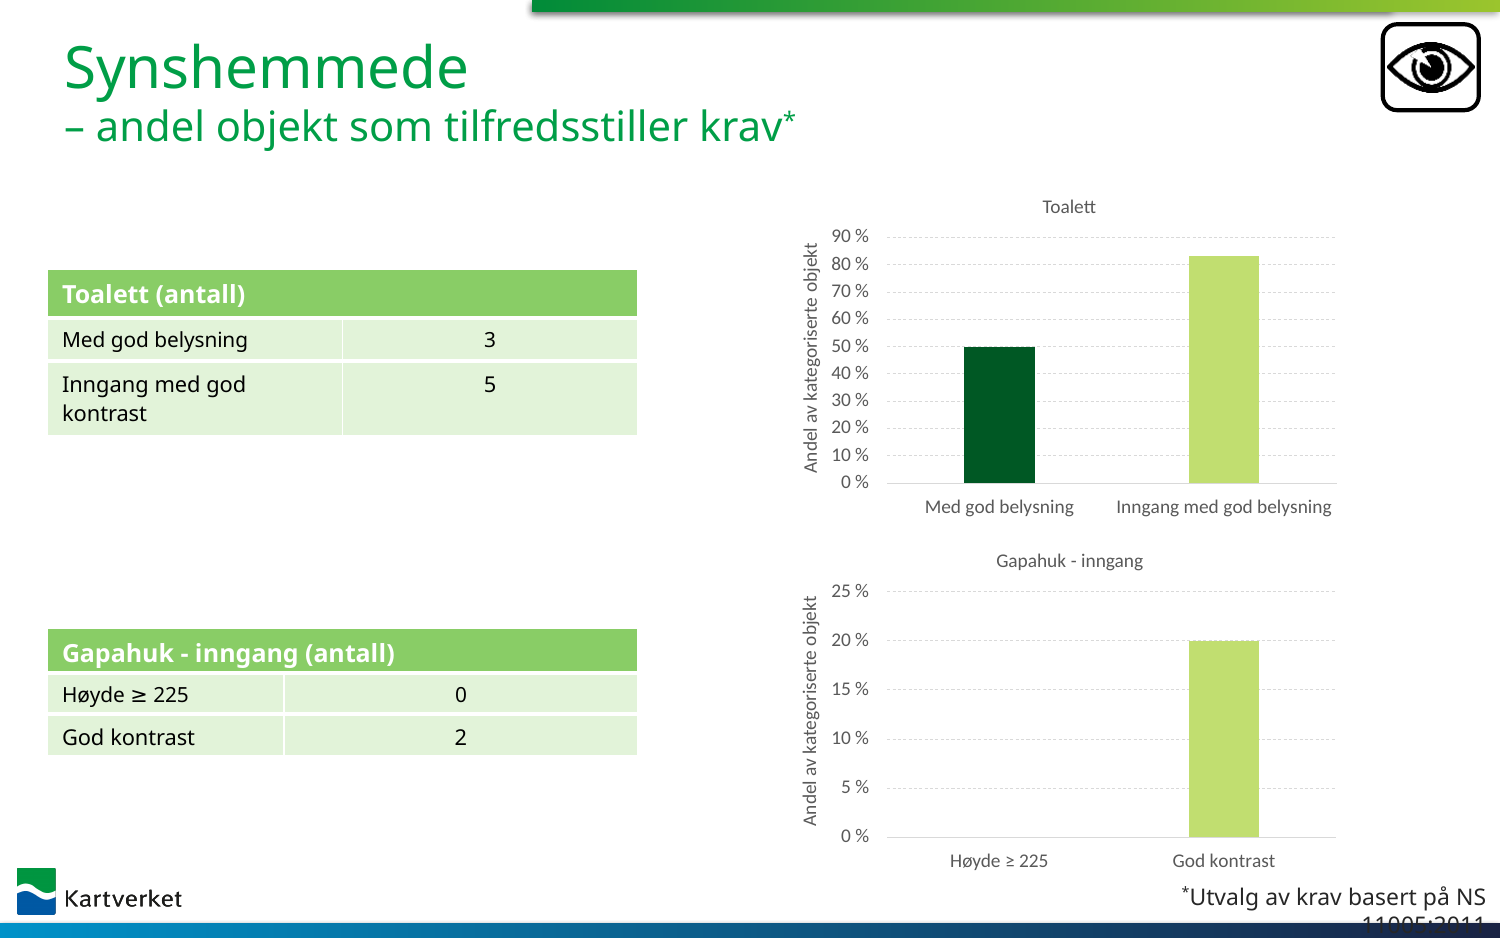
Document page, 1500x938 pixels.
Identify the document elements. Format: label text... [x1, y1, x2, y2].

table_header Toalett (antall) [48, 270, 637, 316]
table_cell Inngang med god kontrast [48, 363, 342, 435]
table_cell 2 [285, 716, 637, 755]
text_box Synshemmede – andel objekt som tilfredsstiller krav* [49, 24, 1431, 158]
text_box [1382, 24, 1480, 111]
table_header Gapahuk - inngang (antall) [48, 629, 637, 671]
table_cell 0 [285, 675, 637, 712]
table_cell Høyde ≥ 225 [48, 675, 283, 712]
picture [791, 541, 1348, 880]
table_cell God kontrast [48, 716, 283, 755]
text_box *Utvalg av krav basert på NS 11005:2011 [1068, 873, 1500, 938]
table_cell Med god belysning [48, 320, 342, 359]
table_cell 3 [343, 320, 637, 359]
picture [791, 187, 1348, 526]
table_cell 5 [343, 363, 637, 435]
